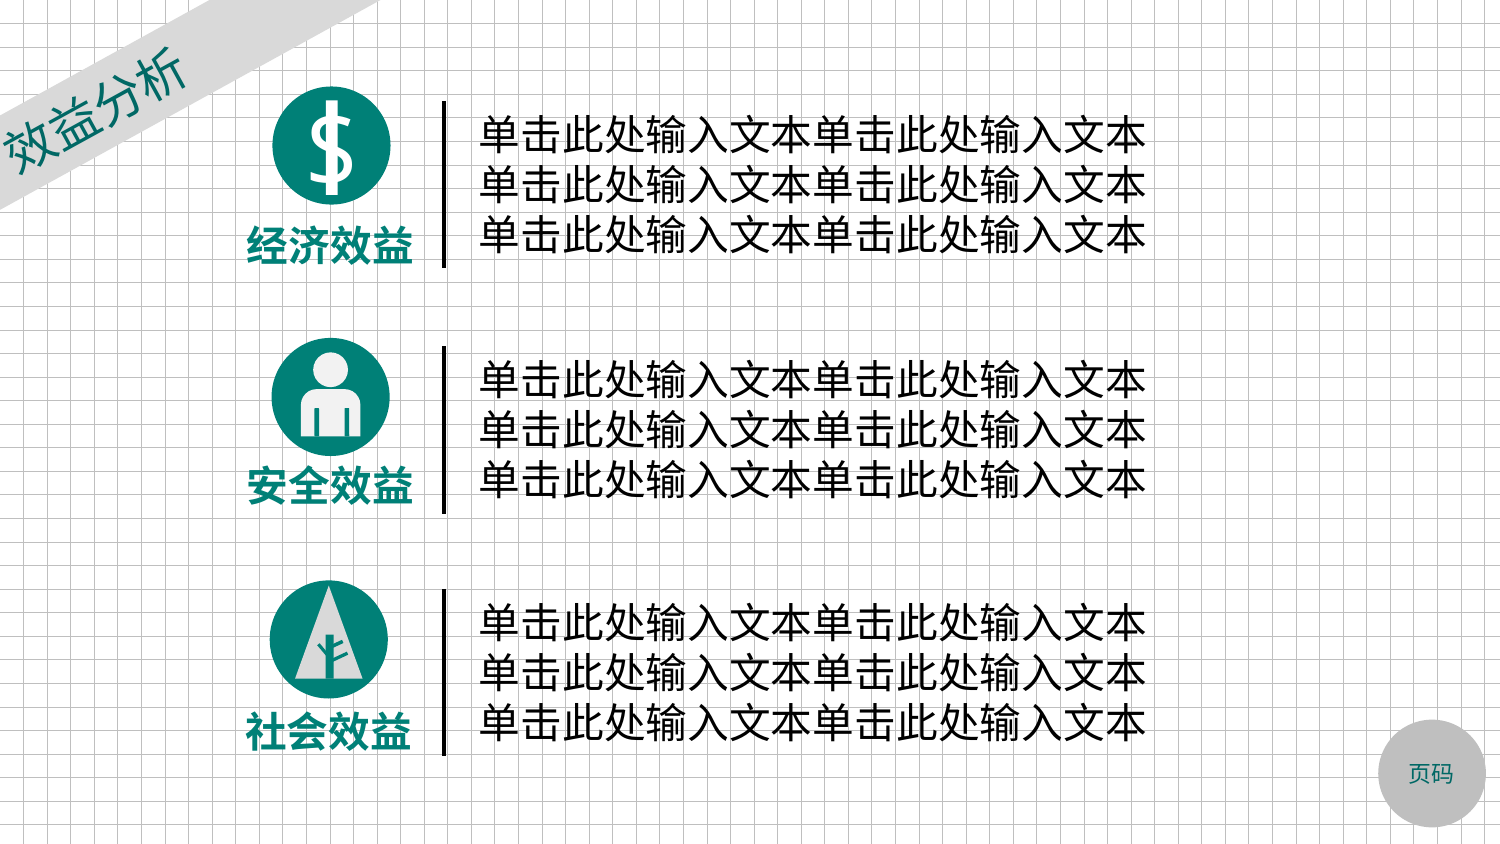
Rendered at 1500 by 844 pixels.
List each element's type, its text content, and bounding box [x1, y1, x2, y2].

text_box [230, 580, 468, 765]
text_box 单击此处输入文本单击此处输入文本 单击此处输入文本单击此处输入文本 单击此处输入文本单击此处输入文本 [463, 101, 1323, 267]
text_box 效益分析 [0, 0, 385, 213]
text_box 单击此处输入文本单击此处输入文本 单击此处输入文本单击此处输入文本 单击此处输入文本单击此处输入文本 [463, 346, 1323, 512]
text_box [231, 86, 440, 279]
text_box 页码 [1376, 717, 1489, 830]
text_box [231, 337, 440, 518]
text_box 单击此处输入文本单击此处输入文本 单击此处输入文本单击此处输入文本 单击此处输入文本单击此处输入文本 [472, 589, 1284, 754]
